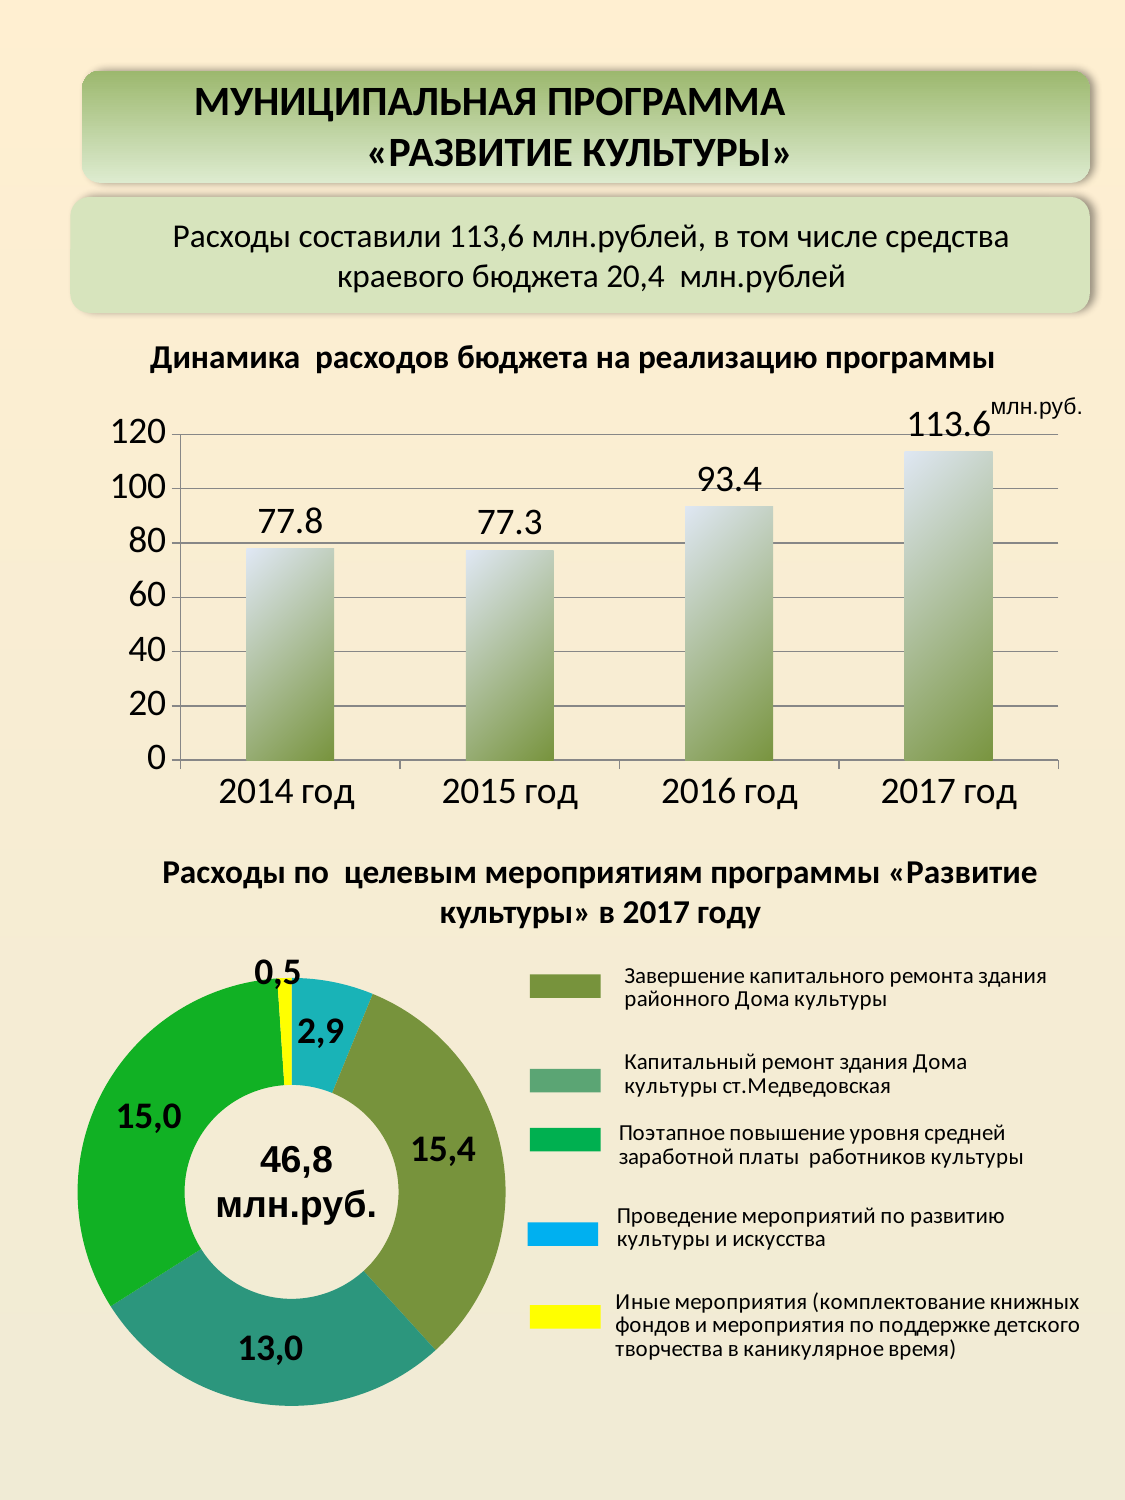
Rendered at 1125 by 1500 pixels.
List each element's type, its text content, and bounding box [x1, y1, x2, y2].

text_box млн.руб. [975, 383, 1118, 426]
text_box [89, 70, 1092, 186]
text_box Динамика расходов бюджета на реализацию программы [69, 328, 1078, 383]
chart [64, 884, 1125, 1500]
text_box Расходы по целевым мероприятиям программы «Развитие культуры» в 2017 году [90, 843, 1111, 883]
text_box МУНИЦИПАЛЬНАЯ ПРОГРАММА «РАЗВИТИЕ КУЛЬТУРЫ» [82, 66, 1079, 182]
chart [89, 407, 1079, 822]
text_box Расходы составили 113,6 млн.рублей, в том числе средства краевого бюджета 20,4 млн.рублей [93, 206, 1090, 342]
text_box [68, 194, 1090, 316]
